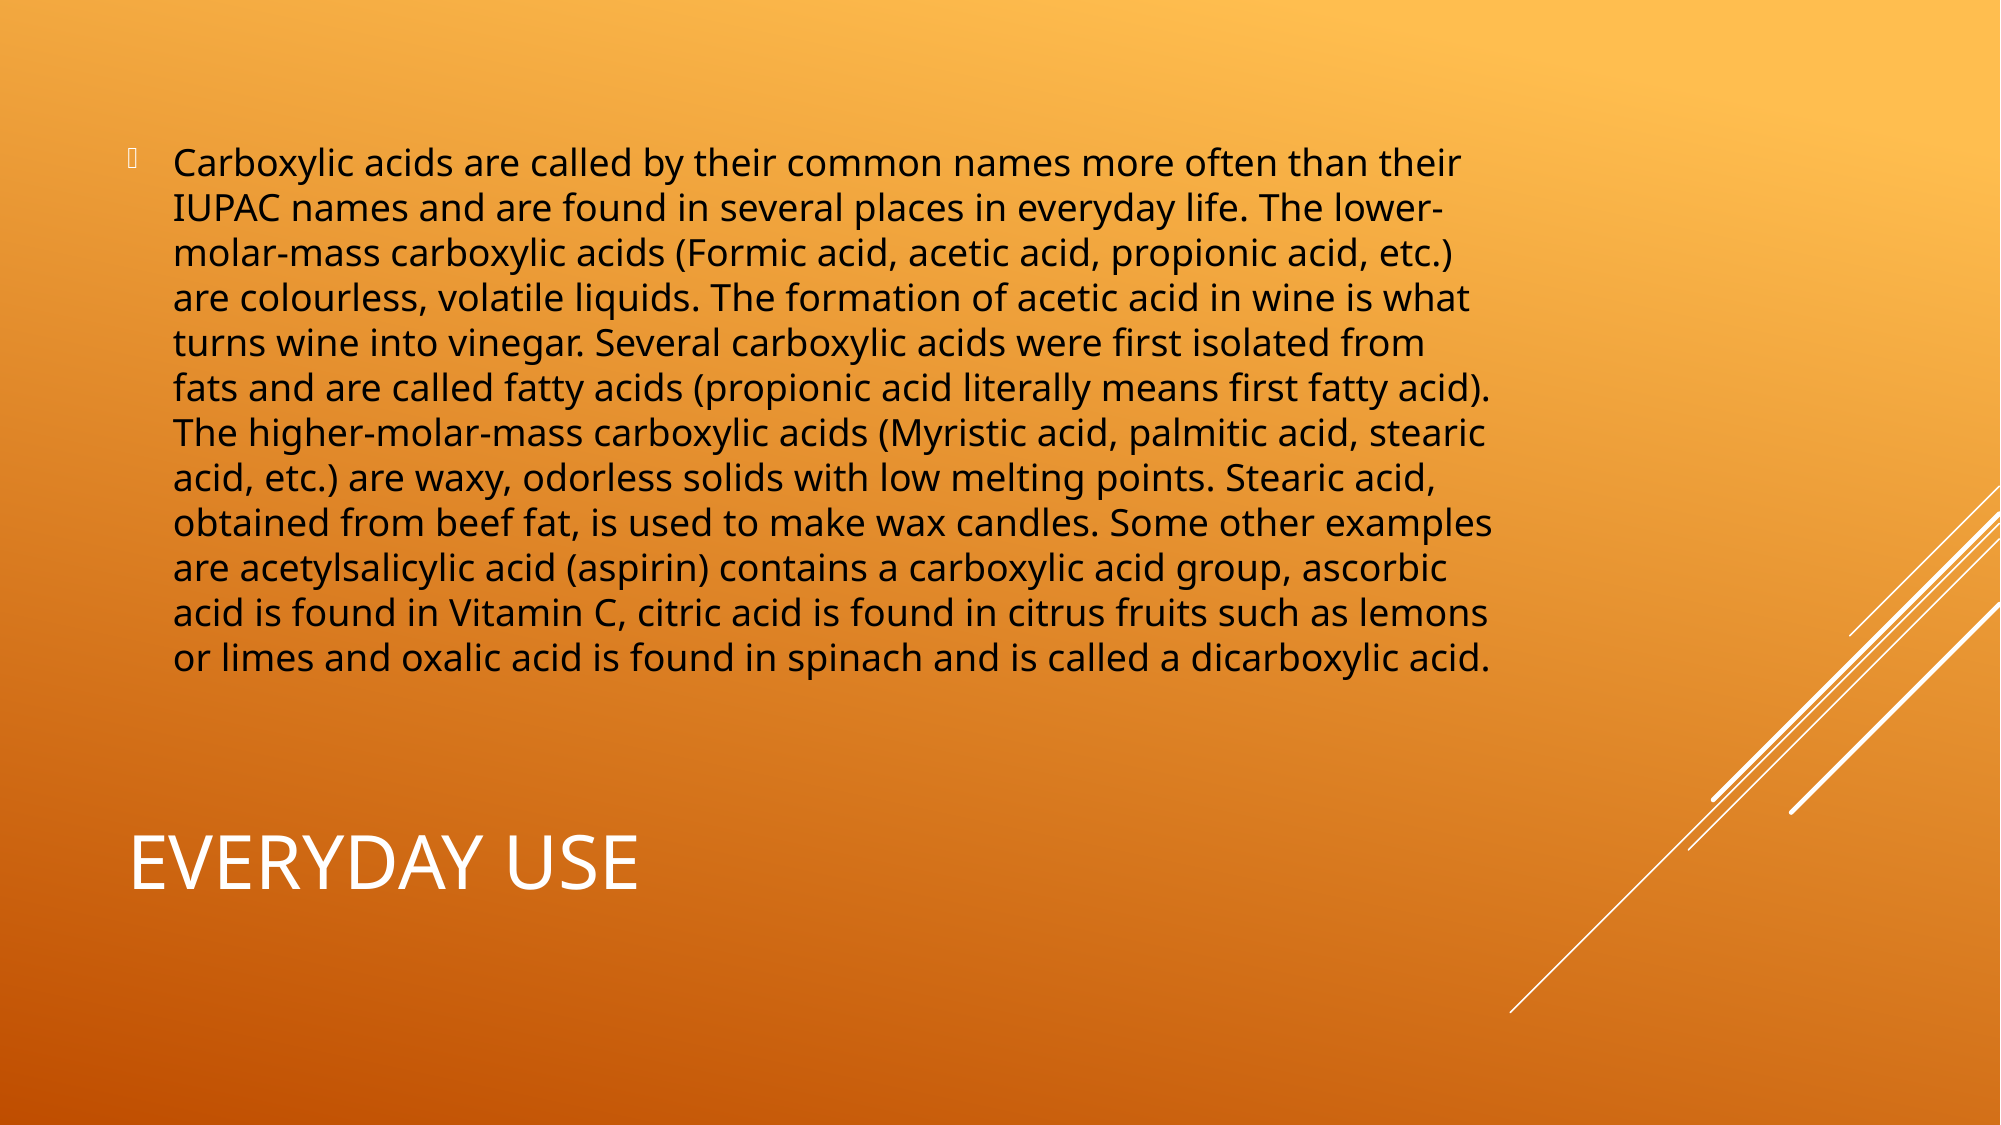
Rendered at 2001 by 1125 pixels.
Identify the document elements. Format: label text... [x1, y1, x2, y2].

title Everyday Use [112, 736, 1513, 984]
list Carboxylic acids are called by their common names more often than their IUPAC names and are found in several places in everyday life. The lower-molar-mass carboxylic acids (Formic acid, acetic acid, propionic acid, etc.) are colourless, volatile liquids. The formation of acetic acid in wine is what turns wine into vinegar. Several carboxylic acids were first isolated from fats and are called fatty acids (propionic acid literally means first fatty acid). The higher-molar-mass carboxylic acids (Myristic acid, palmitic acid, stearic acid, etc.) are waxy, odorless solids with low melting points. Stearic acid, obtained from beef fat, is used to make wax candles. Some other examples are acetylsalicylic acid (aspirin) contains a carboxylic acid group, ascorbic acid is found in Vitamin C, citric acid is found in citrus fruits such as lemons or limes and oxalic acid is found in spinach and is called a dicarboxylic acid. [112, 112, 1513, 706]
